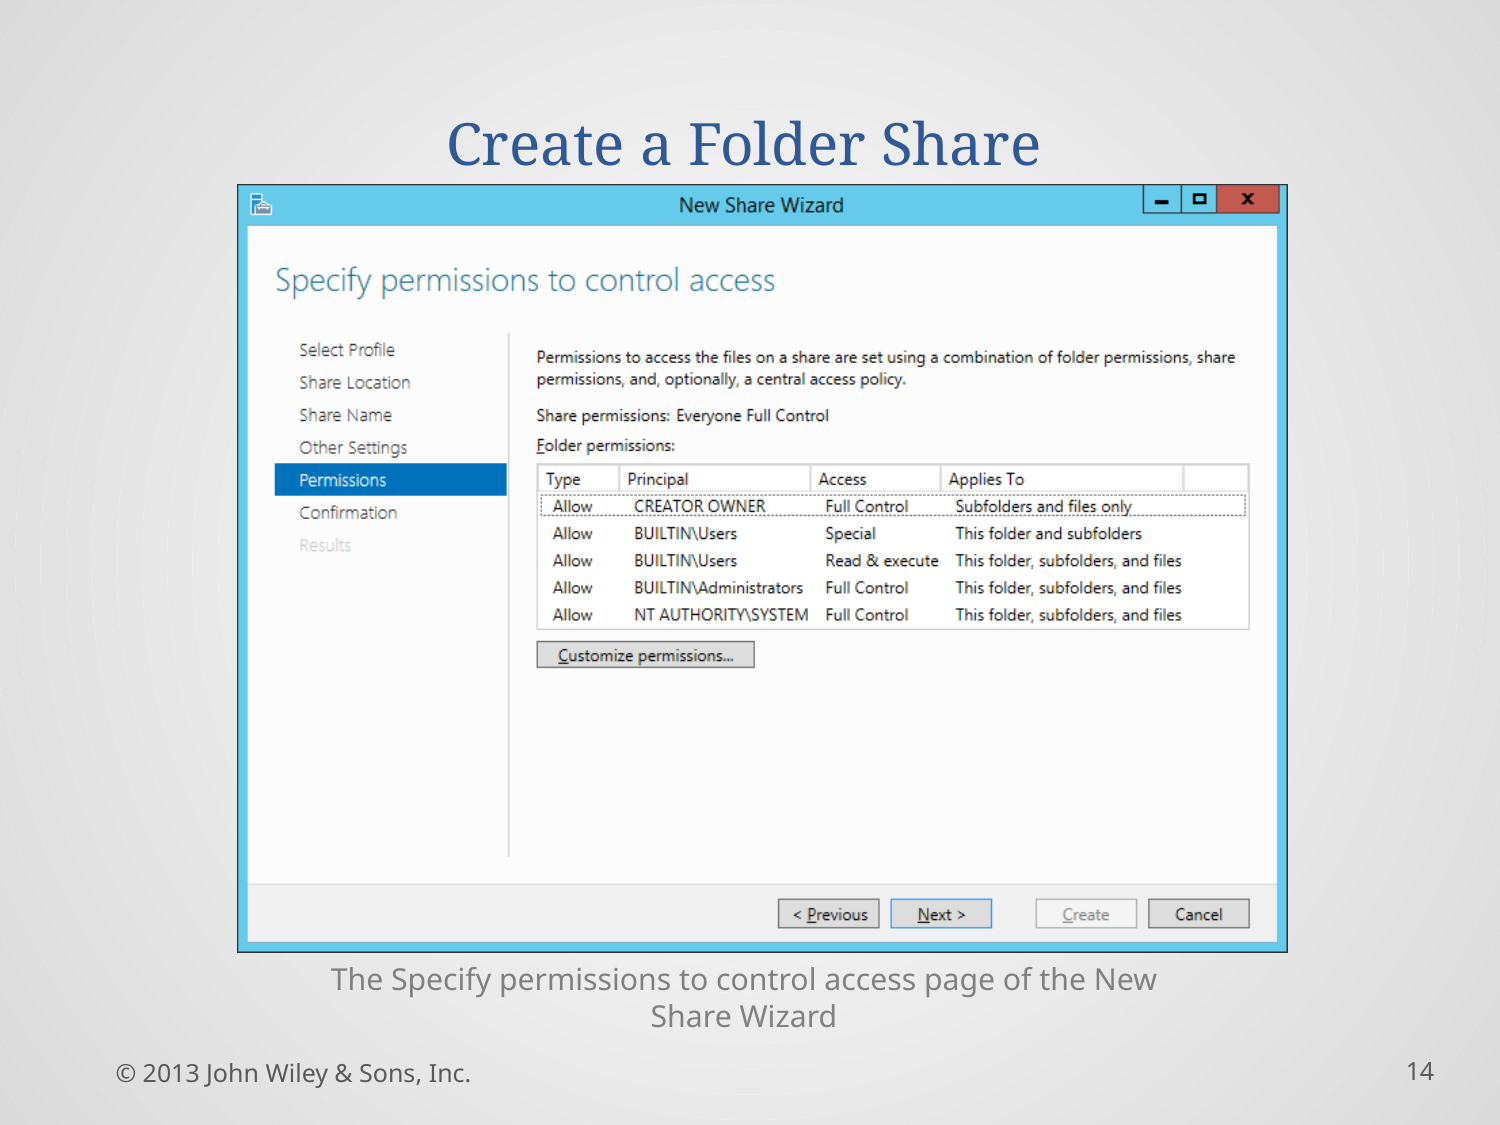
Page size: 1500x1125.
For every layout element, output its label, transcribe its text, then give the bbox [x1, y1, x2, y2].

title Create a Folder Share [275, 37, 1213, 182]
footer © 2013 John Wiley & Sons, Inc. [108, 1042, 576, 1103]
list The Specify permissions to control access page of the New Share Wizard [275, 961, 1213, 1041]
picture [237, 183, 1288, 953]
slide_number 14 [1401, 1042, 1494, 1103]
